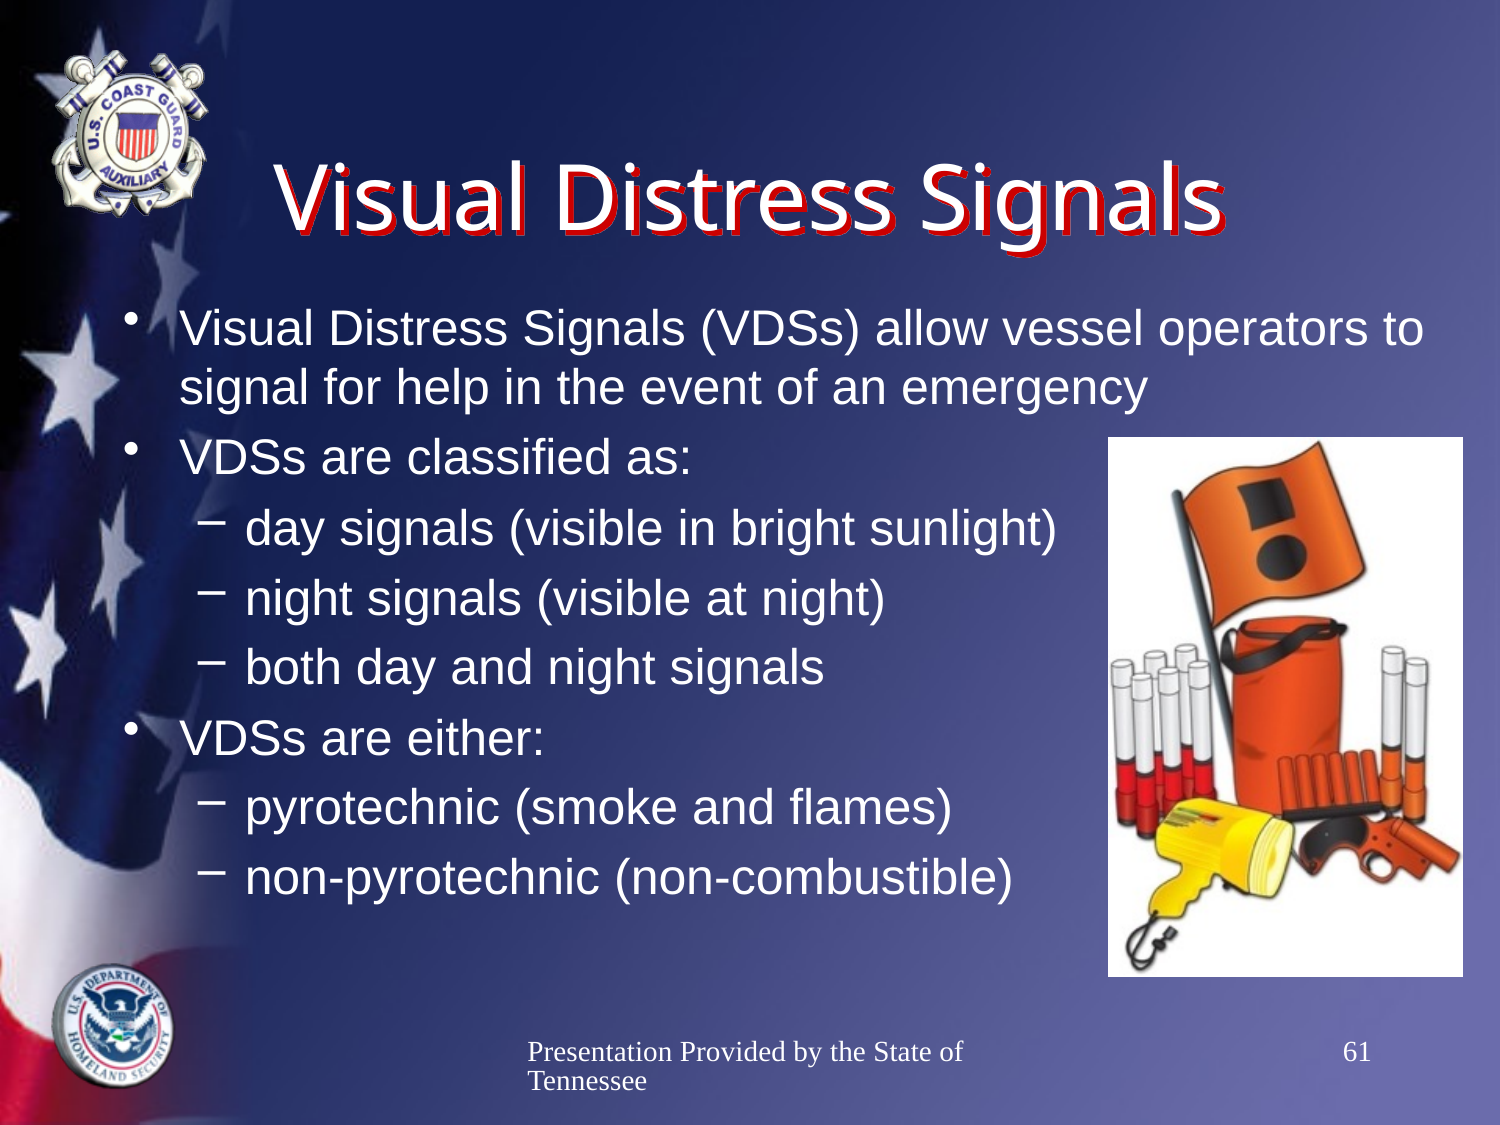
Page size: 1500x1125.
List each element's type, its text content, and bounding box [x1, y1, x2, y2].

title Visual Distress Signals [112, 99, 1388, 287]
footer Presentation Provided by the State of Tennessee [512, 1025, 988, 1100]
picture [0, 0, 1500, 1125]
slide_number 61 [1074, 1025, 1388, 1100]
list Visual Distress Signals (VDSs) allow vessel operators to signal for help in the event of an emergency VDSs are classified as: day signals (visible in bright sunlight) night signals (visible at night) both day and night signals VDSs are either: pyrotechnic (smoke and flames) non-pyrotechnic (non-combustible) [107, 287, 1458, 1125]
